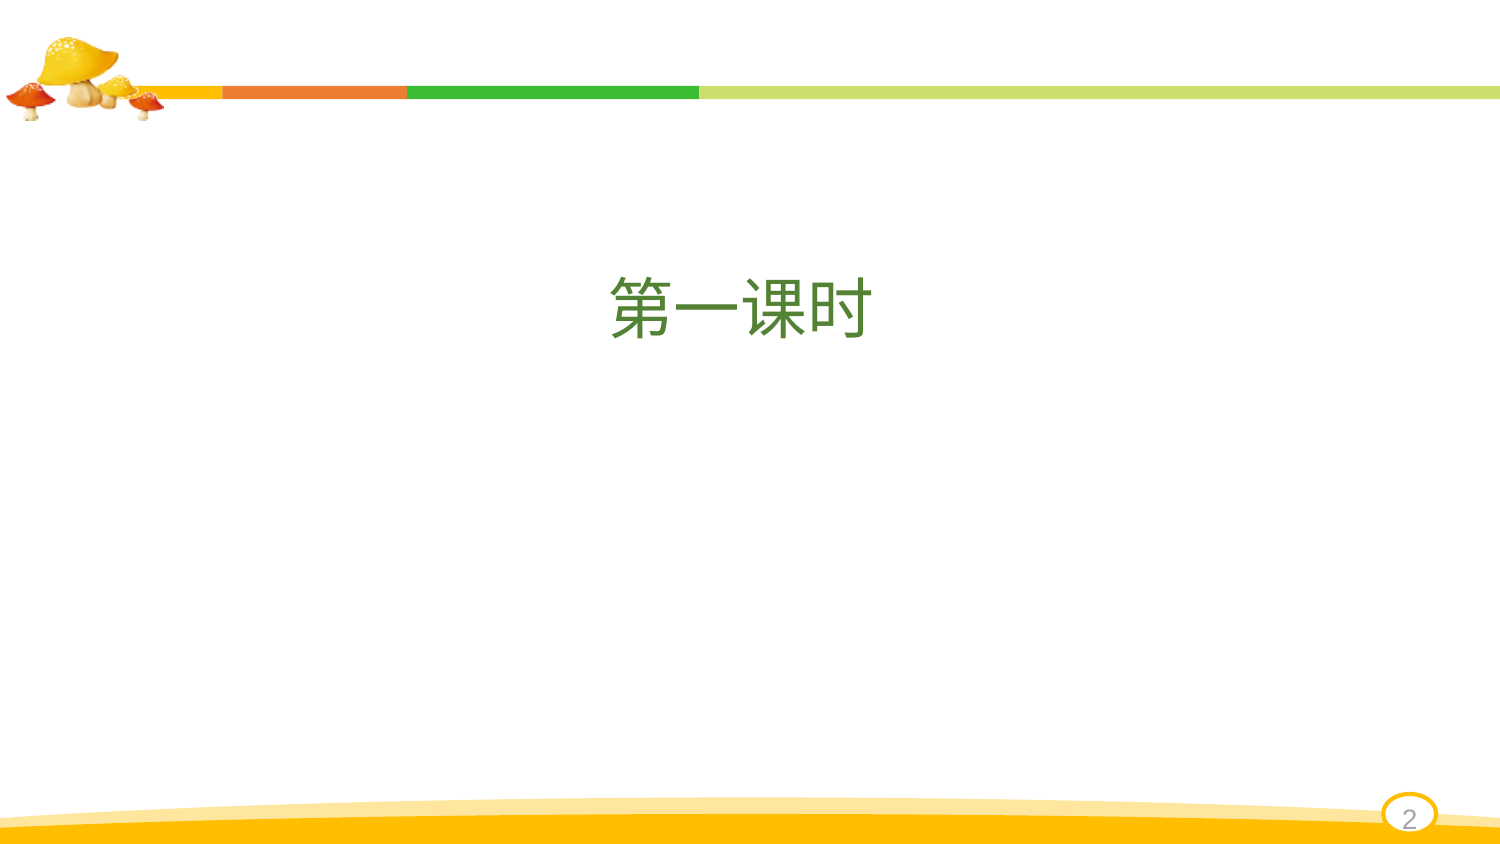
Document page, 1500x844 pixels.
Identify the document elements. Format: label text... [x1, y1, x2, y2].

text_box 第一课时 [592, 259, 890, 354]
picture [6, 37, 164, 121]
